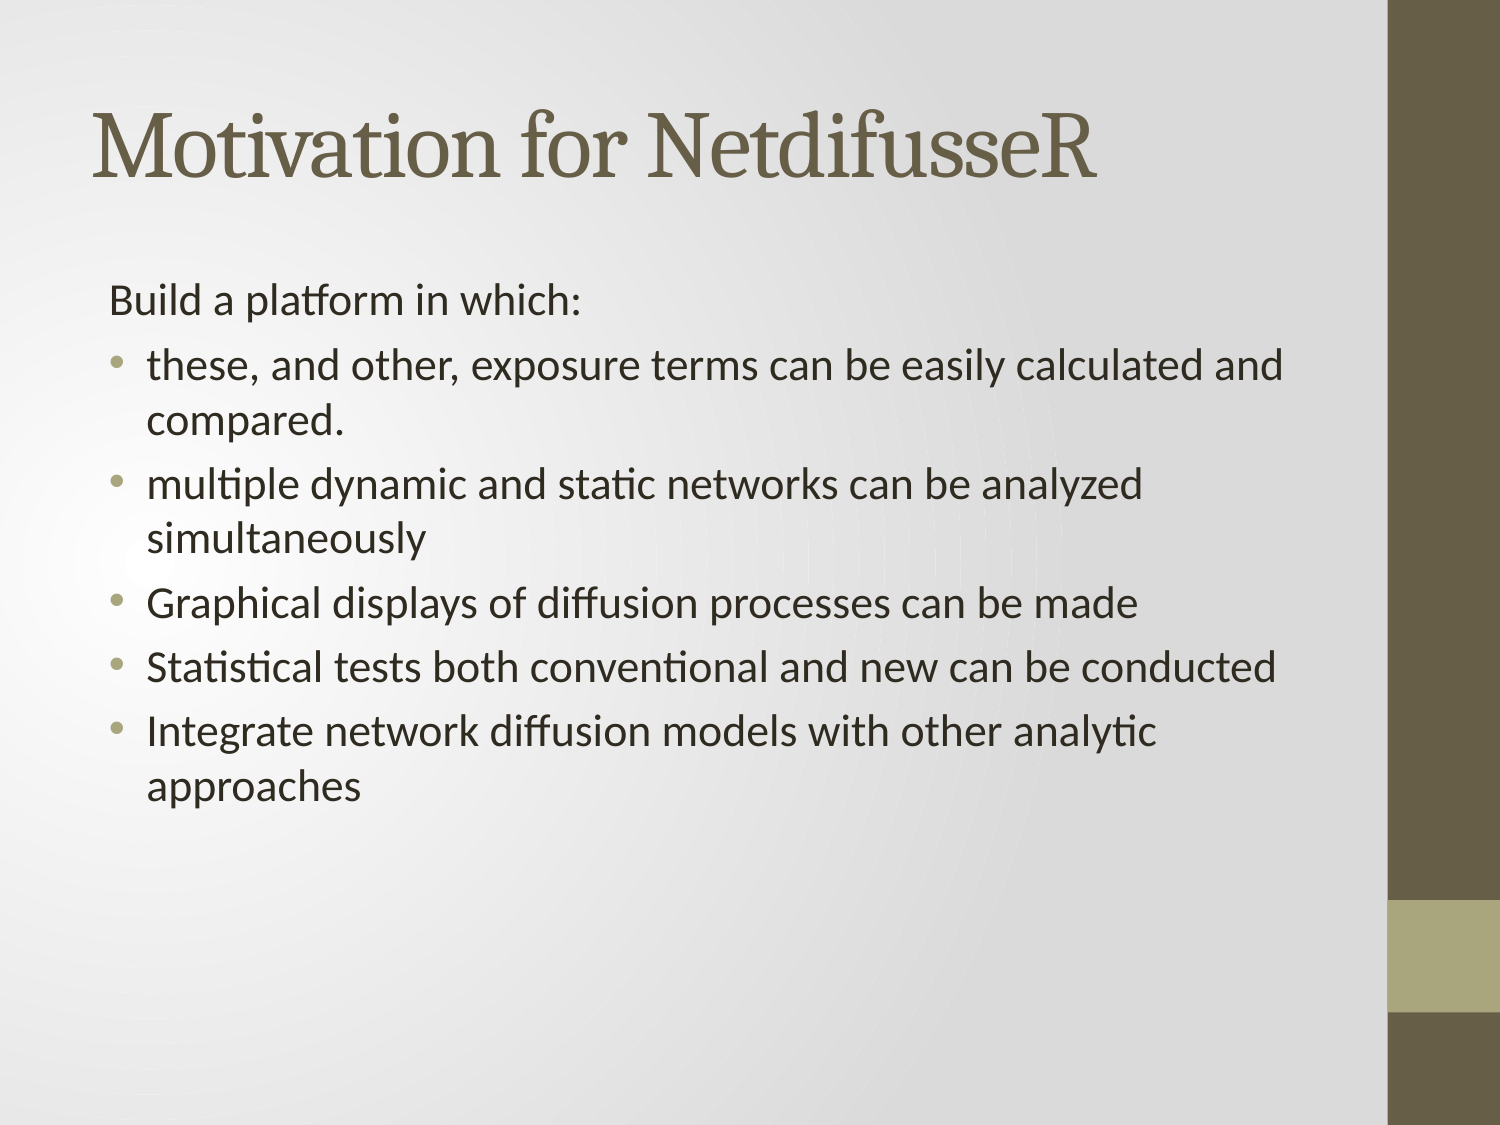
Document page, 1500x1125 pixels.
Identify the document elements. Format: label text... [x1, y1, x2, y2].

list Build a platform in which: these, and other, exposure terms can be easily calculated and compared. multiple dynamic and static networks can be analyzed simultaneously Graphical displays of diffusion processes can be made Statistical tests both conventional and new can be conducted Integrate network diffusion models with other analytic approaches [75, 262, 1325, 1050]
title Motivation for NetdifusseR [75, 45, 1325, 233]
